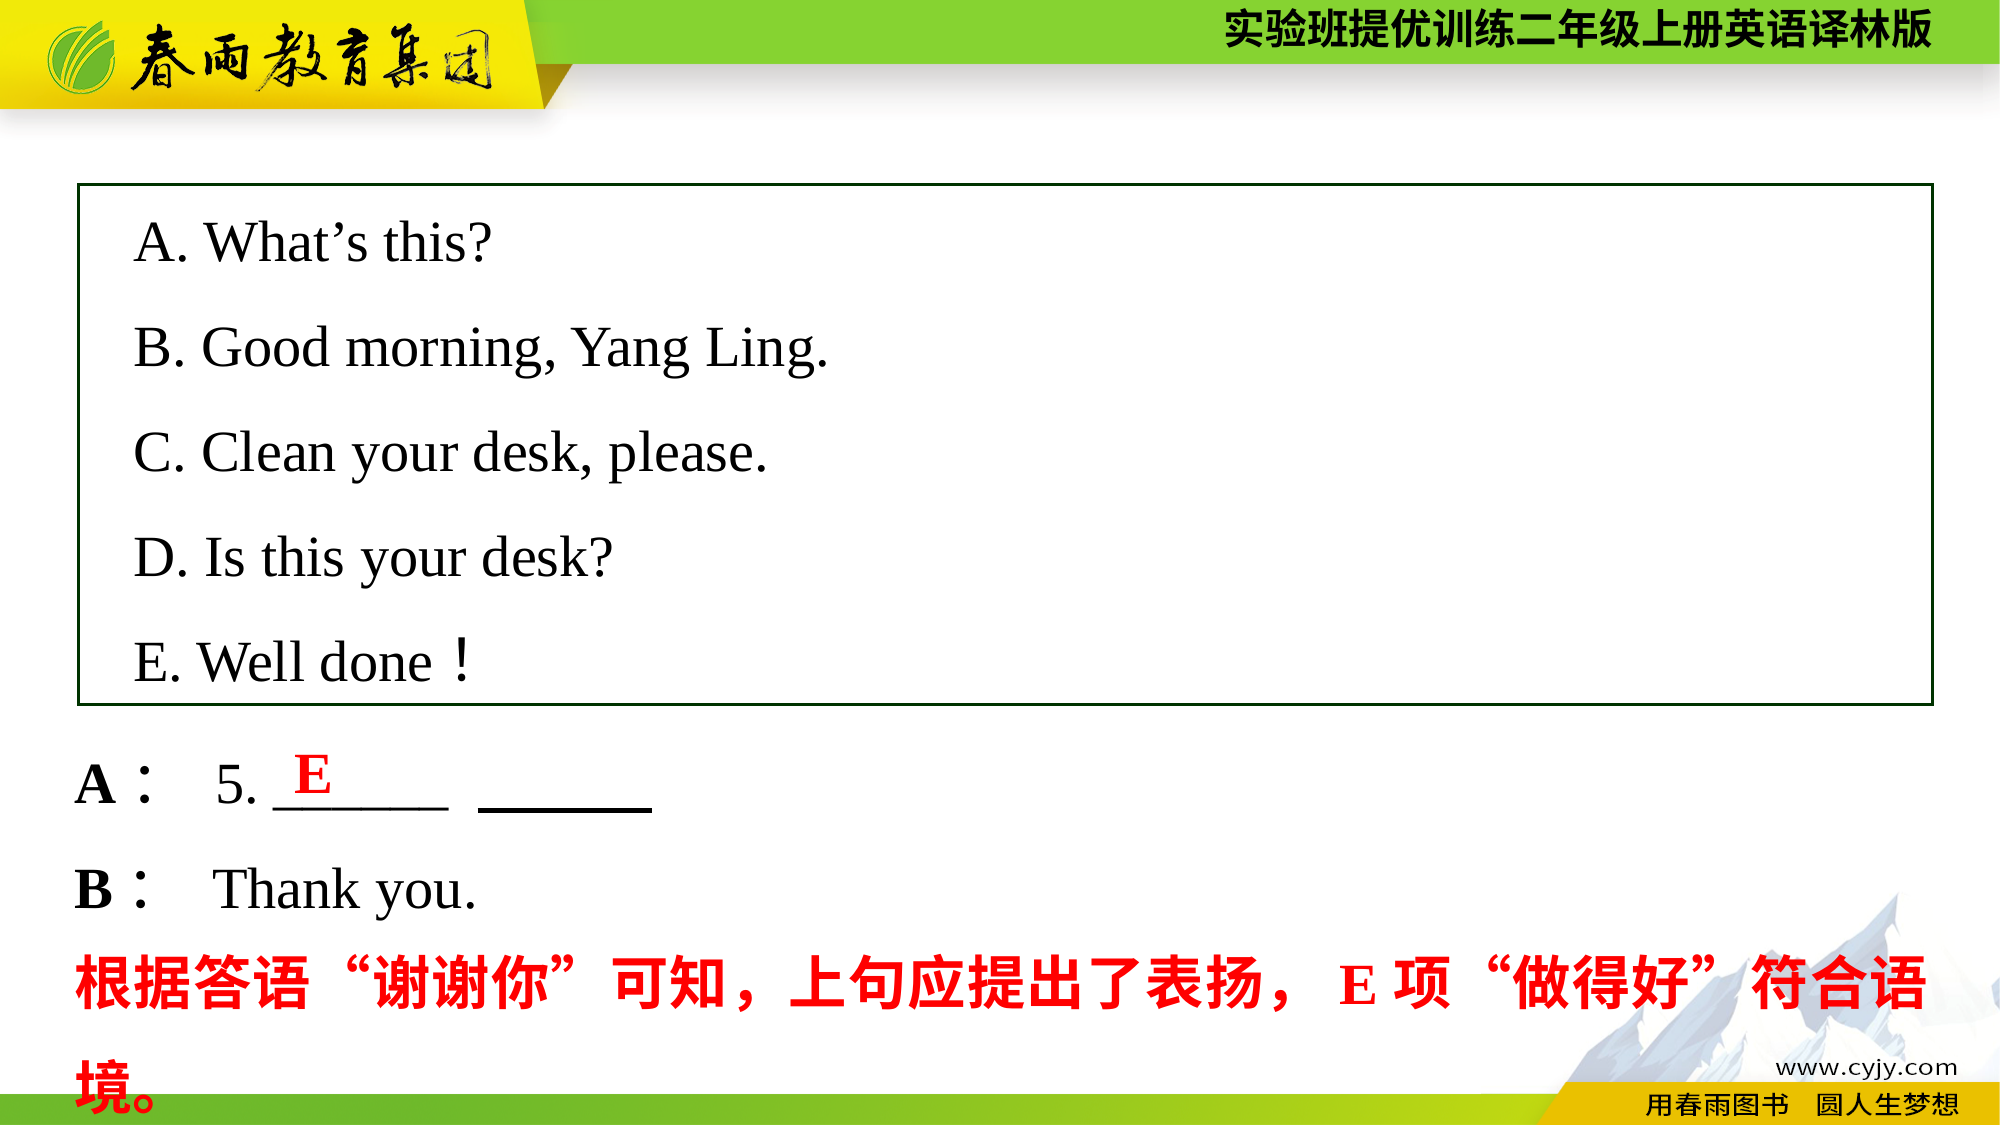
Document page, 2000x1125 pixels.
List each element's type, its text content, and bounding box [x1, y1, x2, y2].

picture [0, 0, 2000, 1125]
text_box [78, 184, 1933, 705]
text_box A. What’s this? B. Good morning, Yang Ling. C. Clean your desk, please. D. Is this your desk? E. Well done！ [59, 160, 1944, 701]
text_box 根据答语“谢谢你”可知，上句应提出了表扬，E项“做得好”符合语境。 [59, 903, 1944, 1125]
text_box E [279, 728, 349, 813]
list A： 5. ______ B： Thank you. [59, 703, 1944, 903]
